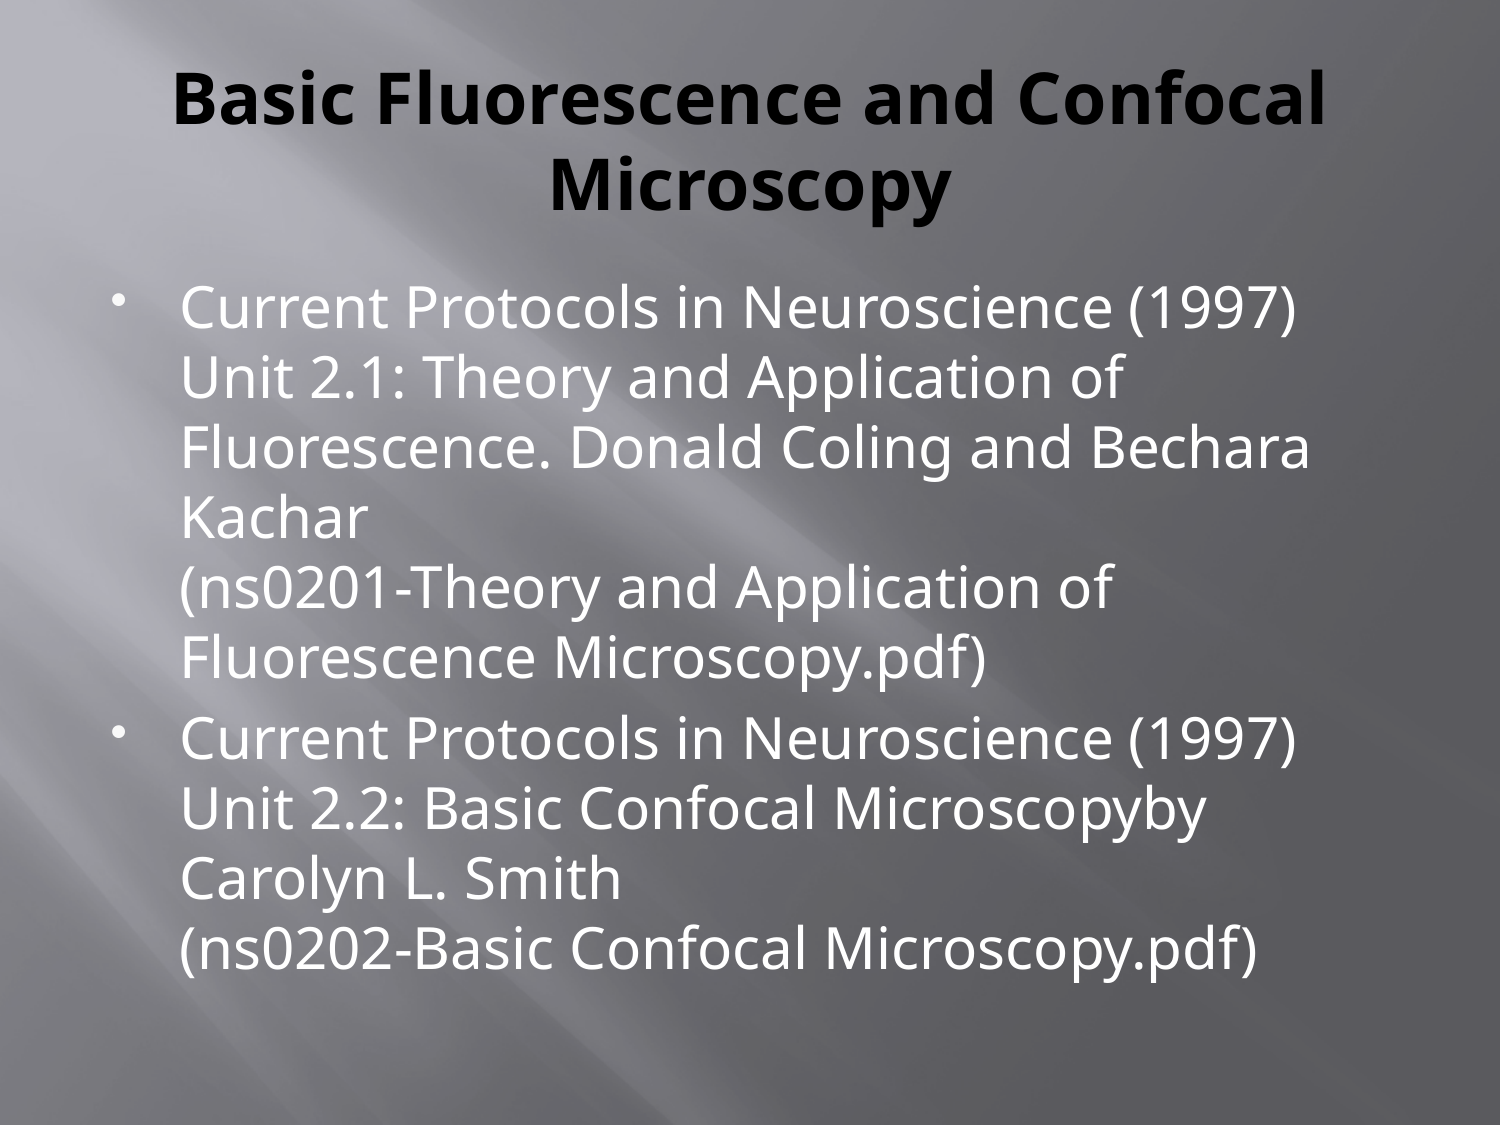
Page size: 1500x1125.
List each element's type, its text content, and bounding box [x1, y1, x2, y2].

list Current Protocols in Neuroscience (1997) Unit 2.1: Theory and Application of Fluorescence. Donald Coling and Bechara Kachar (ns0201-Theory and Application of Fluorescence Microscopy.pdf) Current Protocols in Neuroscience (1997) Unit 2.2: Basic Confocal Microscopyby Carolyn L. Smith (ns0202-Basic Confocal Microscopy.pdf) [75, 262, 1425, 1035]
title Basic Fluorescence and Confocal Microscopy [75, 45, 1425, 233]
